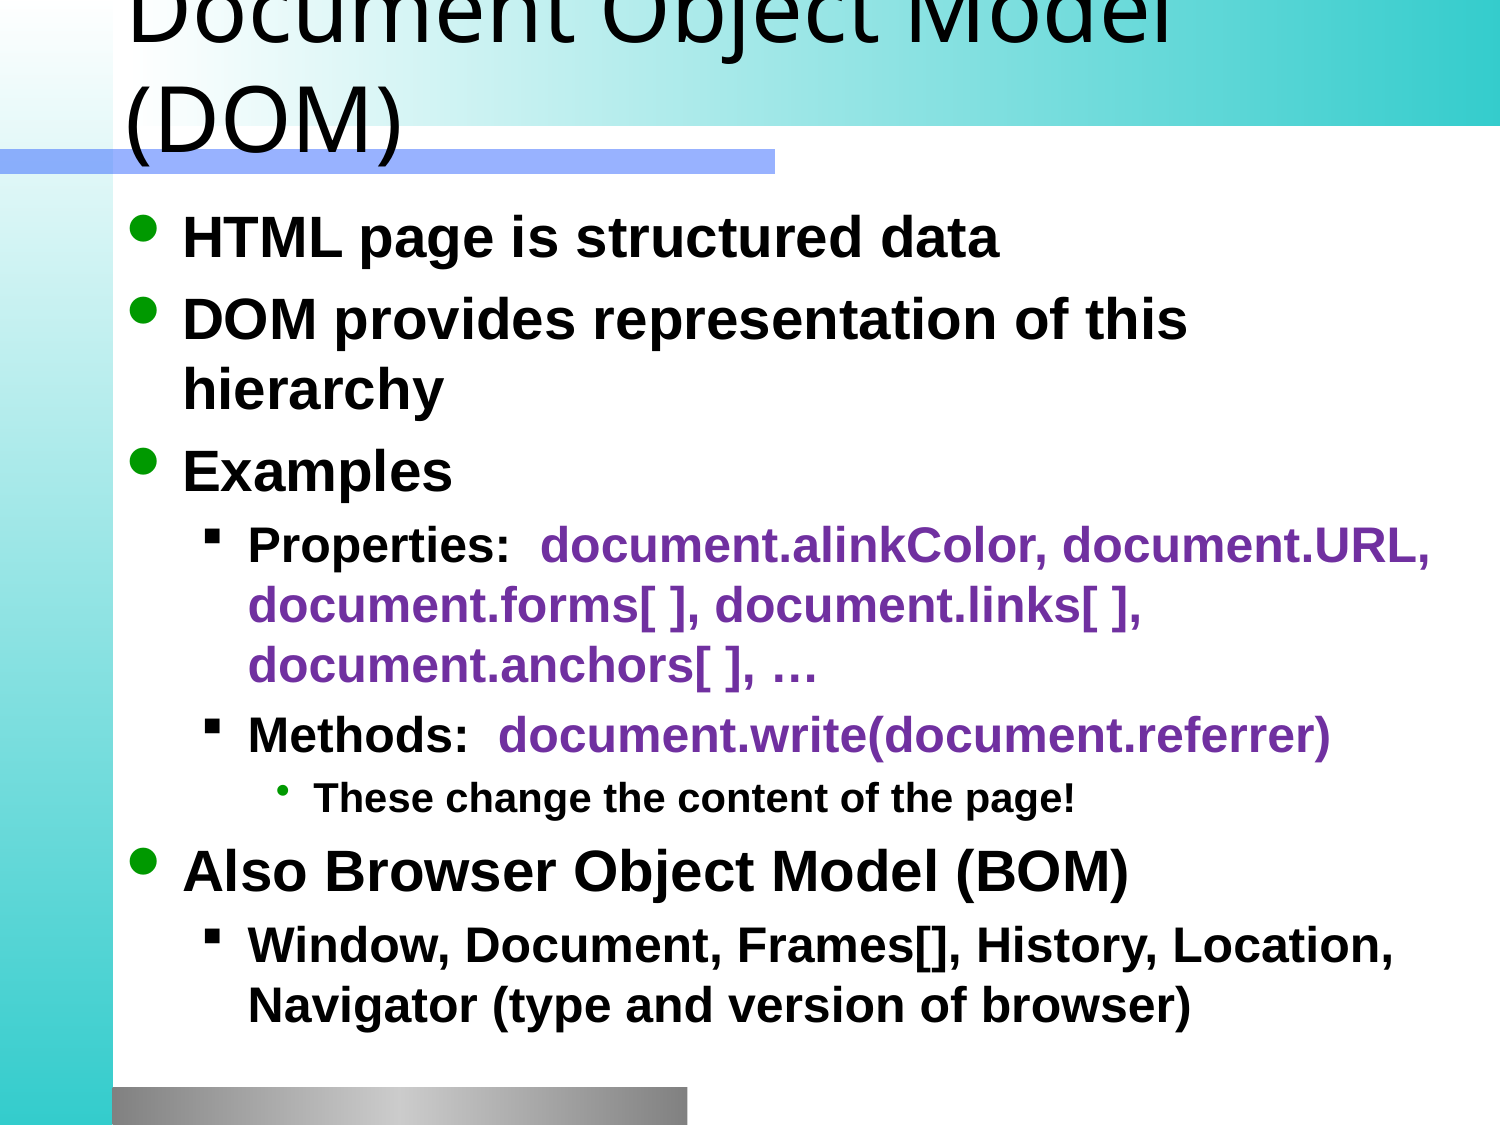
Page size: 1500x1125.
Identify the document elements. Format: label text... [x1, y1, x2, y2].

title Document Object Model (DOM) [110, 0, 1424, 126]
list HTML page is structured data DOM provides representation of this hierarchy Examples Properties: document.alinkColor, document.URL, document.forms[ ], document.links[ ], document.anchors[ ], … Methods: document.write(document.referrer) These change the content of the page! Also Browser Object Model (BOM) Window, Document, Frames[], History, Location, Navigator (type and version of browser) [110, 191, 1451, 1101]
